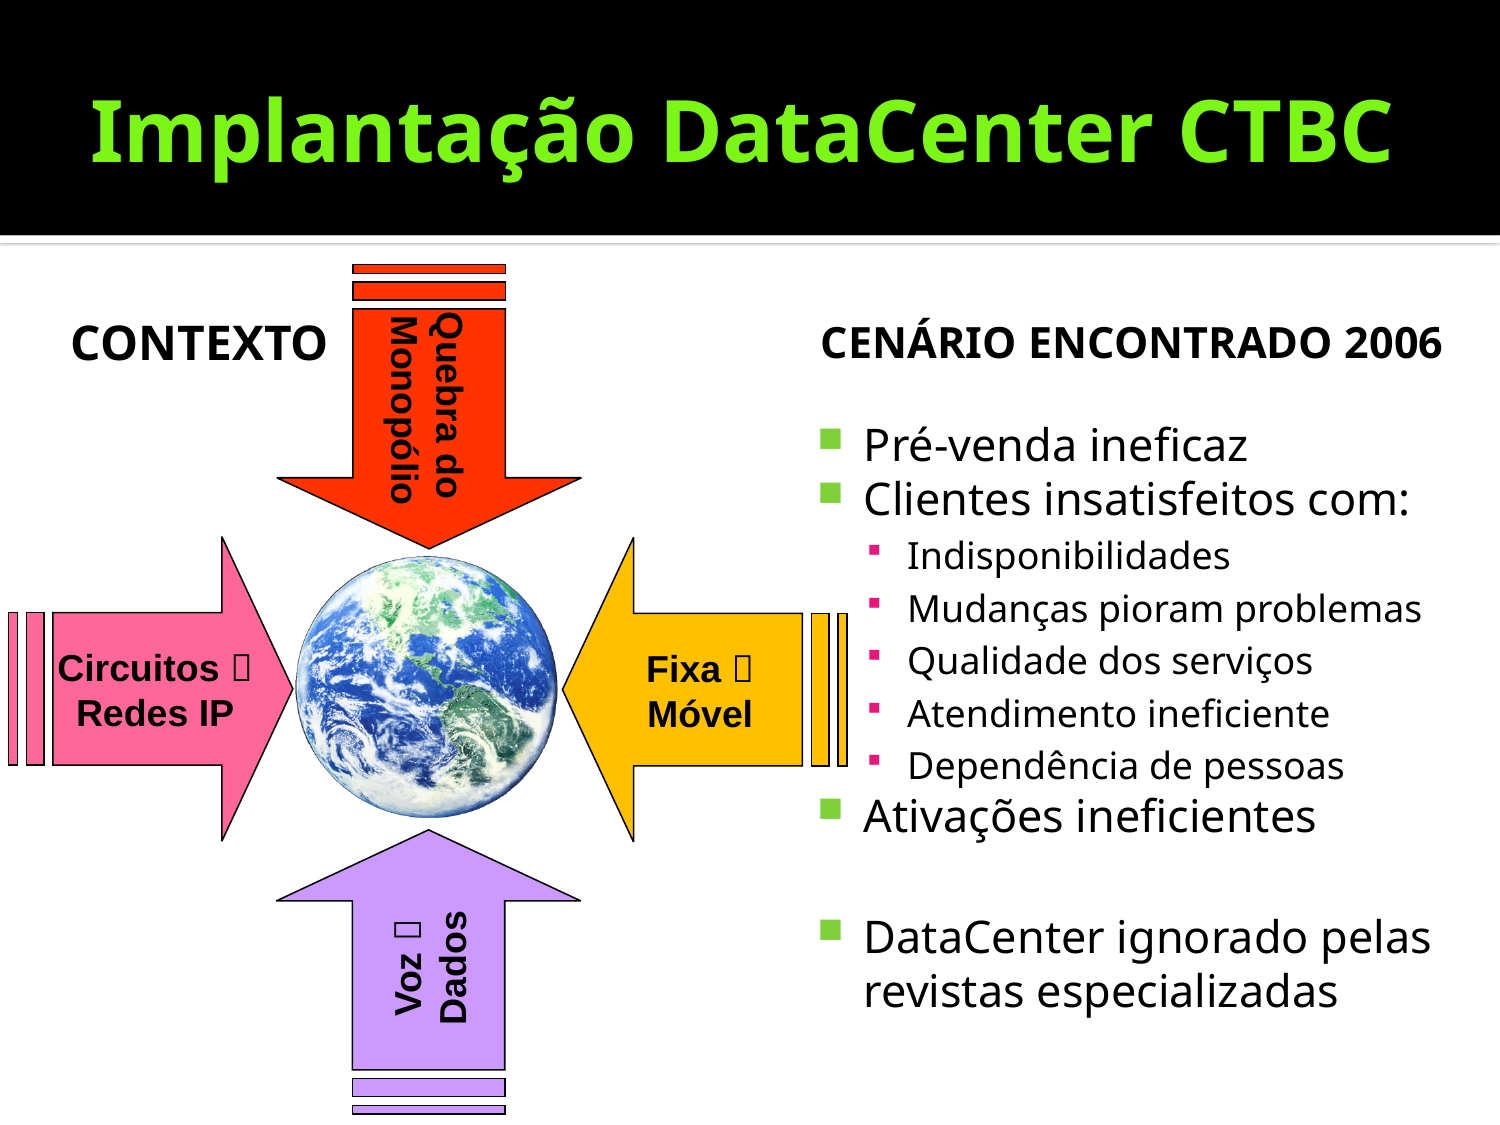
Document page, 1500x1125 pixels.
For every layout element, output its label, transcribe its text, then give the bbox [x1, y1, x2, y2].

text_box Voz  Dados [276, 829, 581, 1070]
list Cenário encontrado 2006 [796, 278, 1460, 396]
list Pré-venda ineficaz Clientes insatisfeitos com: Indisponibilidades Mudanças pioram problemas Qualidade dos serviços Atendimento ineficiente Dependência de pessoas Ativações ineficientes DataCenter ignorado pelas revistas especializadas [790, 401, 1454, 1050]
text_box Circuitos  Redes IP [26, 612, 45, 766]
text_box Voz  Dados [352, 1105, 505, 1115]
list Contexto [46, 278, 710, 396]
text_box Quebra do Monopólio [276, 308, 582, 549]
text_box Fixa  Móvel [837, 613, 847, 766]
text_box Circuitos  Redes IP [8, 612, 18, 766]
text_box Fixa  Móvel [811, 613, 830, 766]
text_box Circuitos  Redes IP [52, 536, 289, 842]
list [295, 555, 558, 820]
text_box Quebra do Monopólio [352, 264, 506, 274]
text_box Quebra do Monopólio [352, 282, 506, 300]
text_box Voz  Dados [352, 1078, 505, 1097]
title Implantação DataCenter CTBC [75, 24, 1425, 231]
text_box Fixa  Móvel [564, 537, 803, 843]
